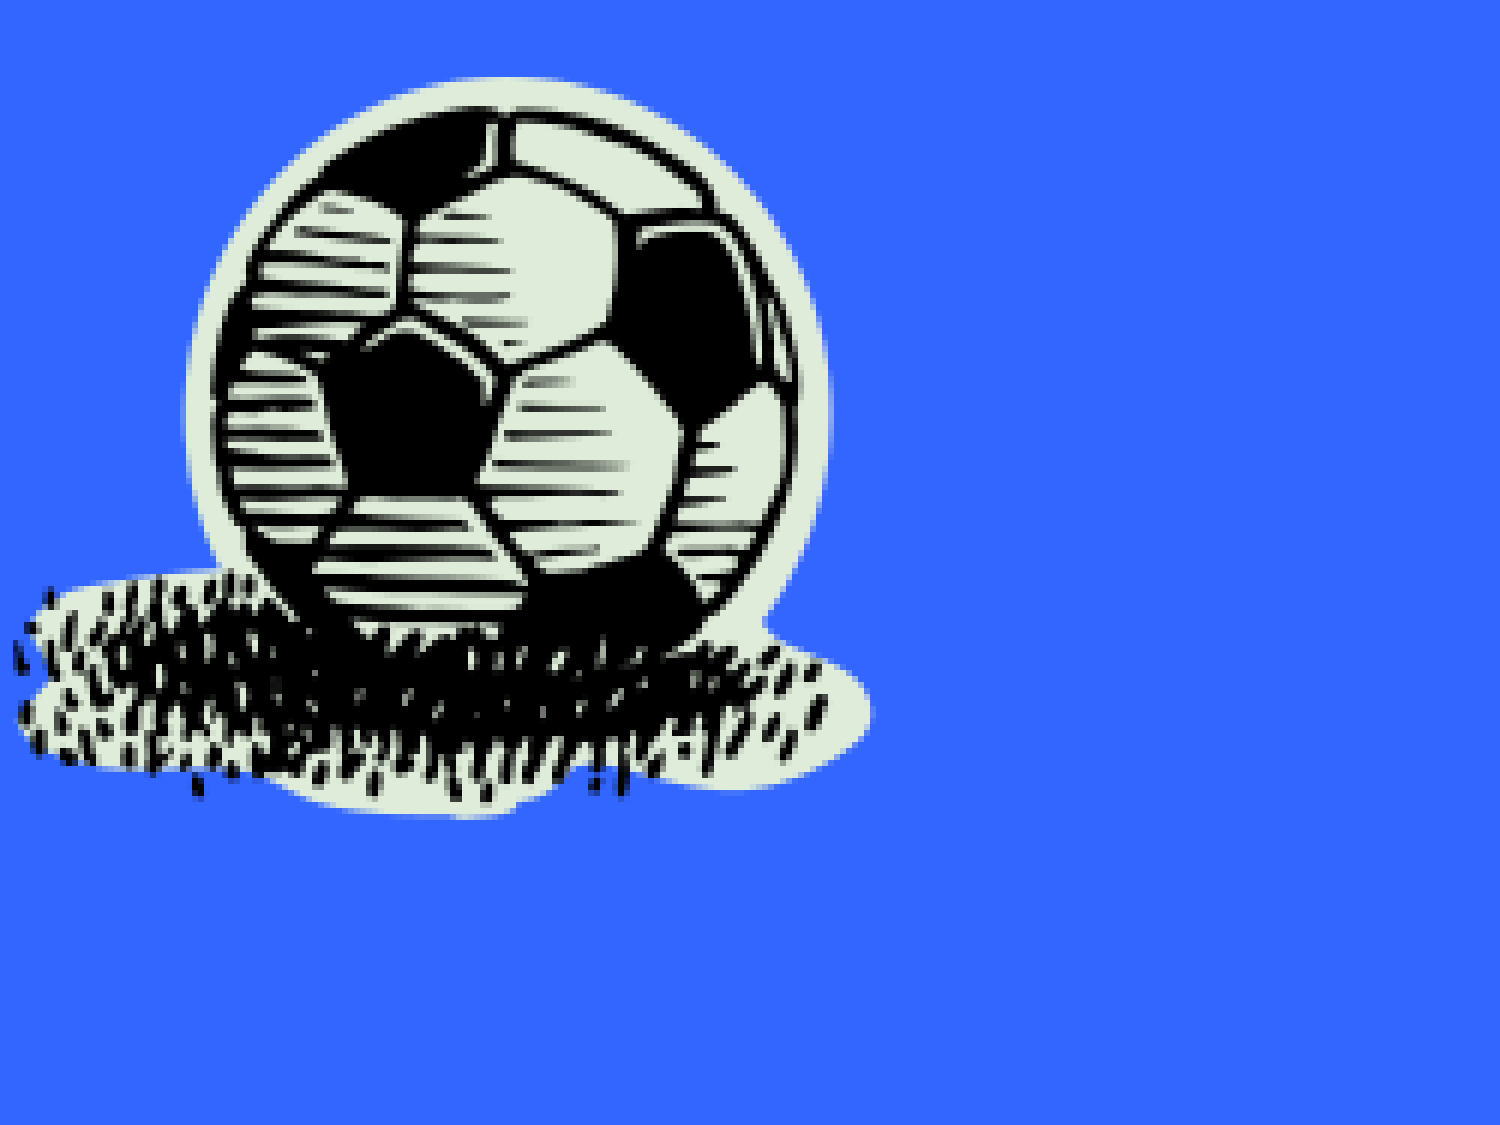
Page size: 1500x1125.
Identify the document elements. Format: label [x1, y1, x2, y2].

list [0, 76, 1120, 820]
